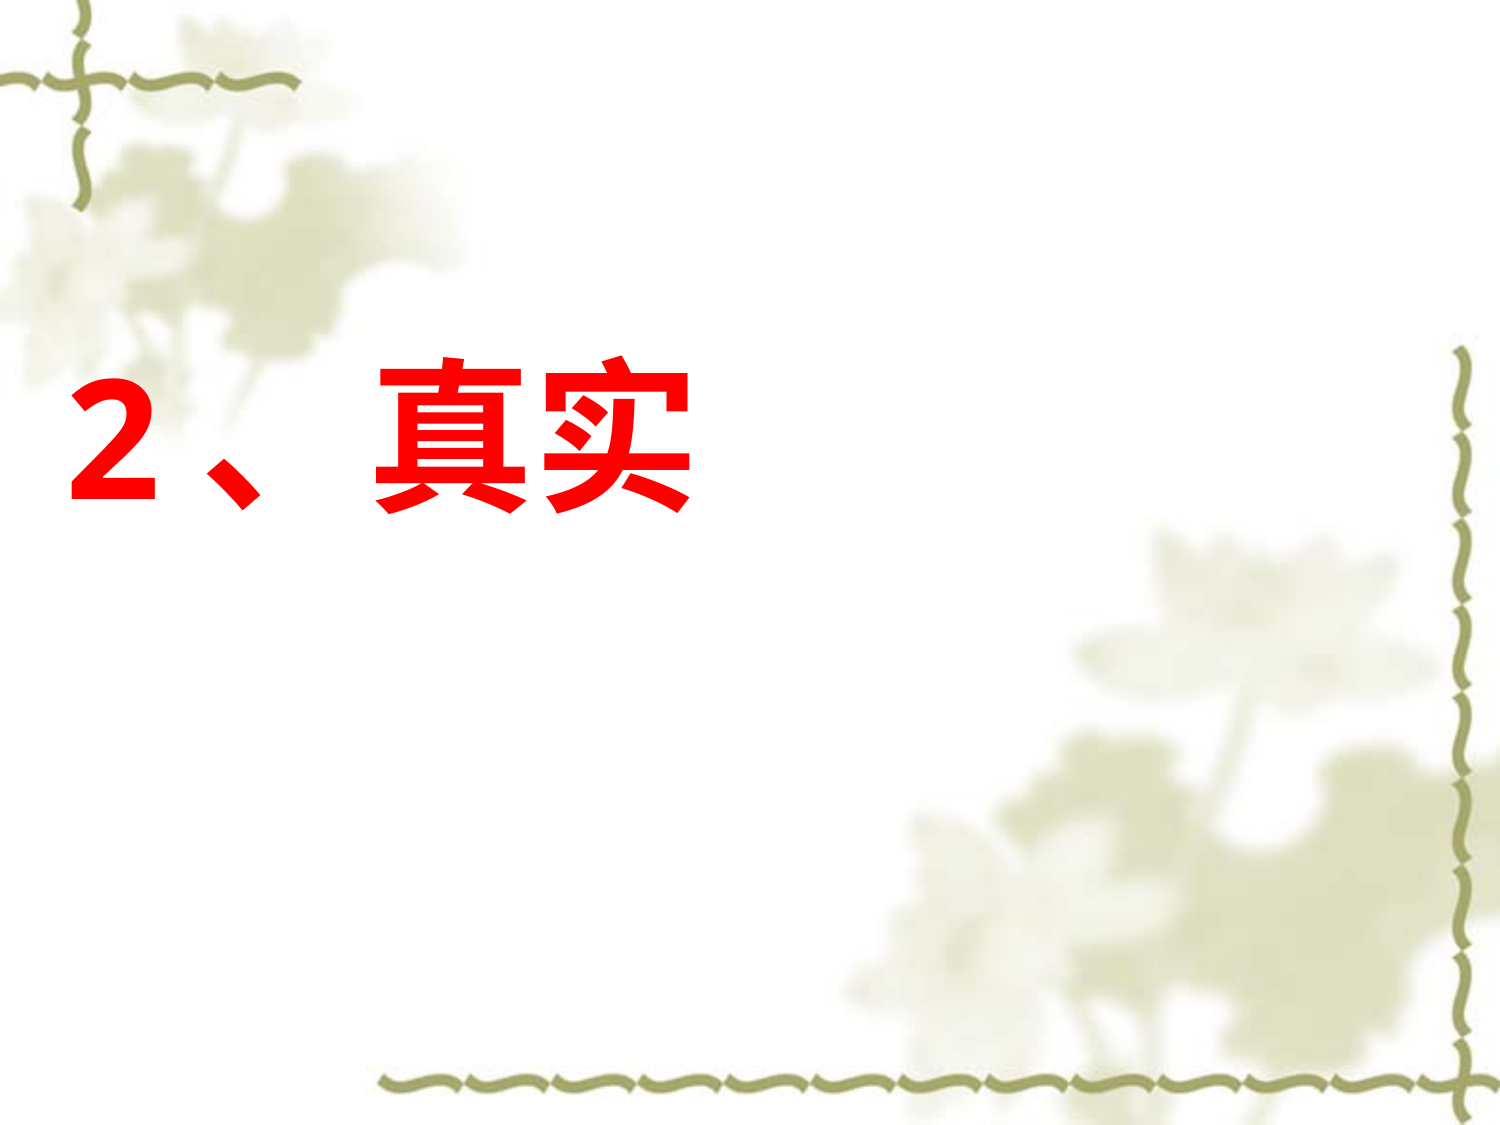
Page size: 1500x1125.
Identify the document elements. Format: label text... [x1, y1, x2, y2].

list 2、真实 [49, 324, 1452, 963]
picture [0, 0, 1500, 1125]
